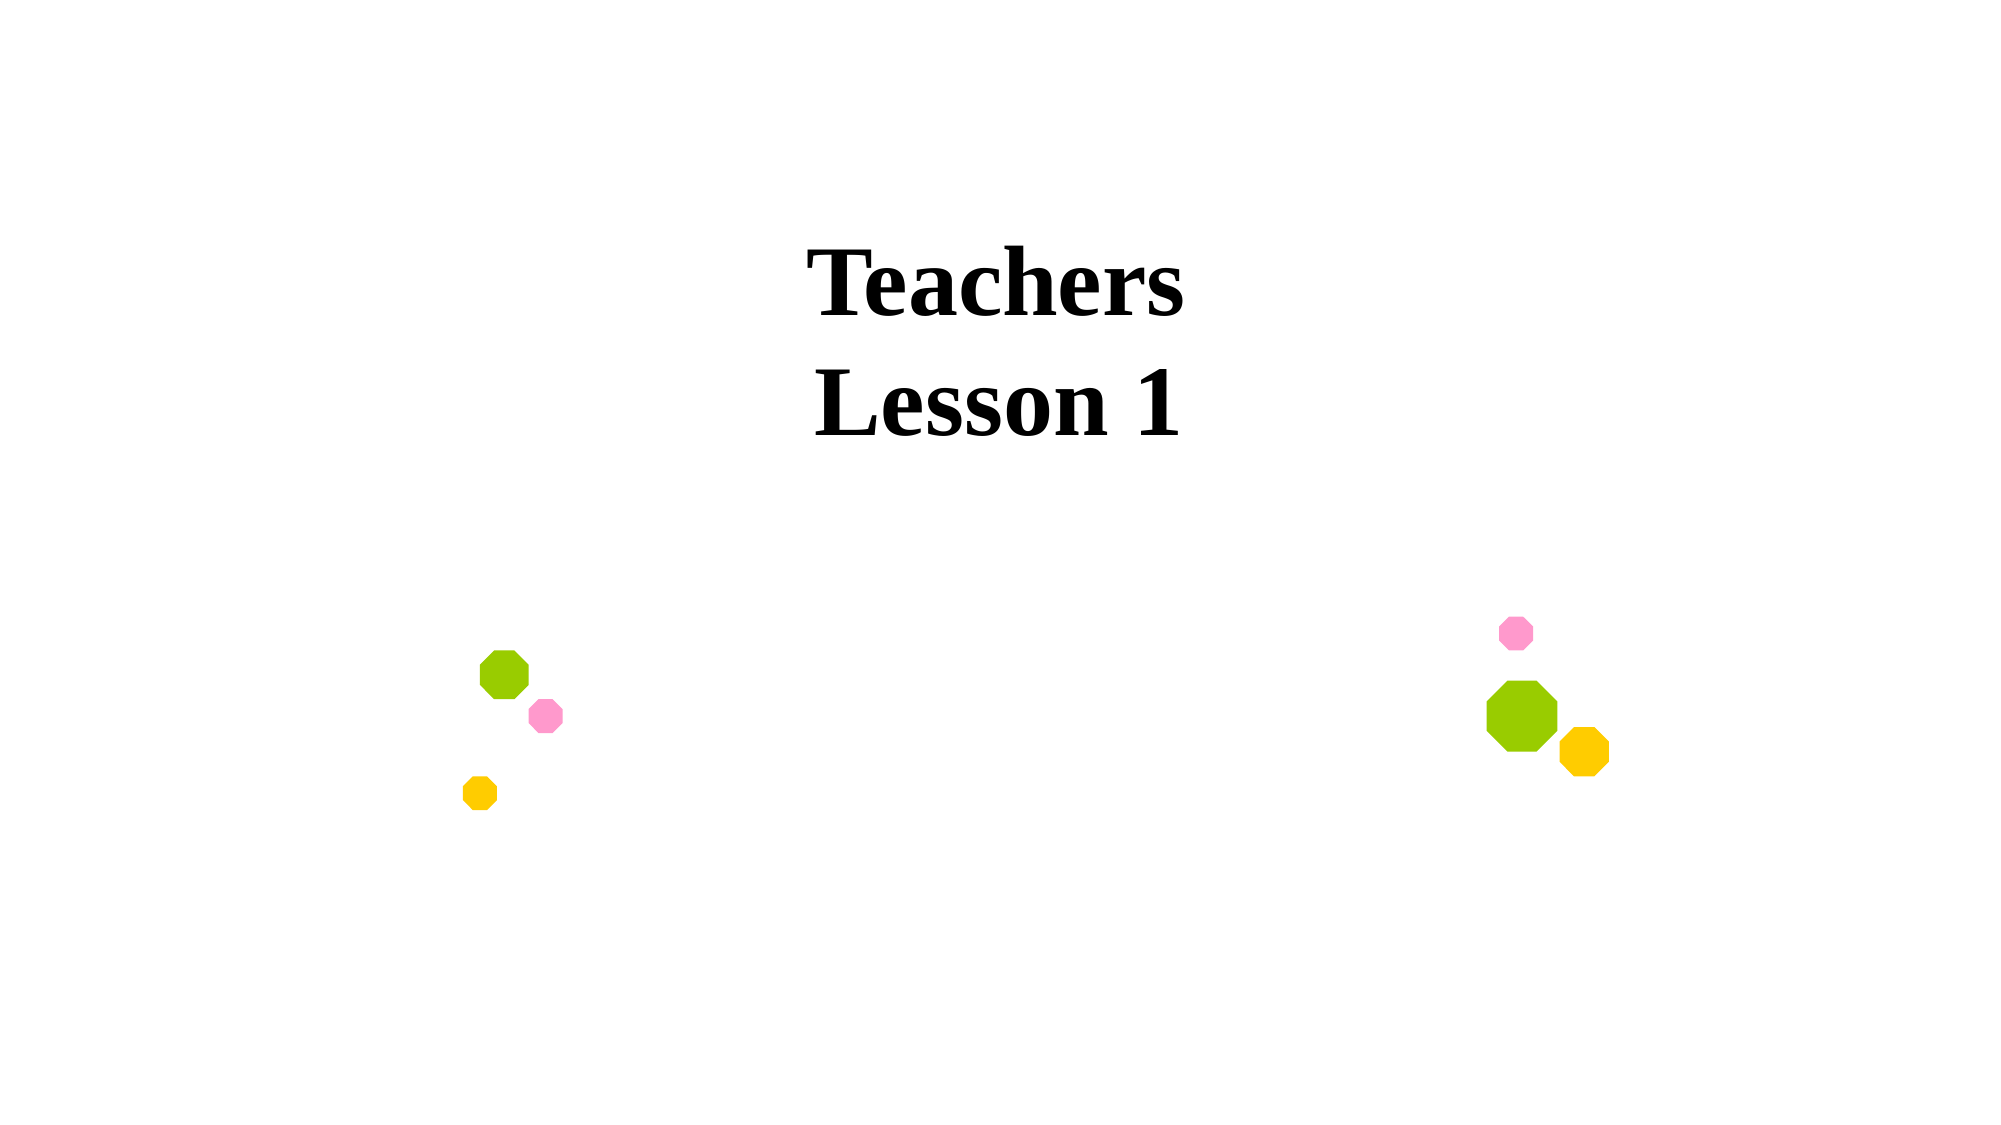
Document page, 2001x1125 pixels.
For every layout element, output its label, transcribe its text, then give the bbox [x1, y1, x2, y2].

text_box [528, 699, 563, 734]
text_box Teachers Lesson 1 [248, 207, 1750, 463]
text_box [479, 650, 529, 700]
text_box [1486, 680, 1558, 752]
text_box [462, 776, 497, 811]
text_box [1559, 727, 1609, 777]
text_box [1499, 616, 1534, 651]
